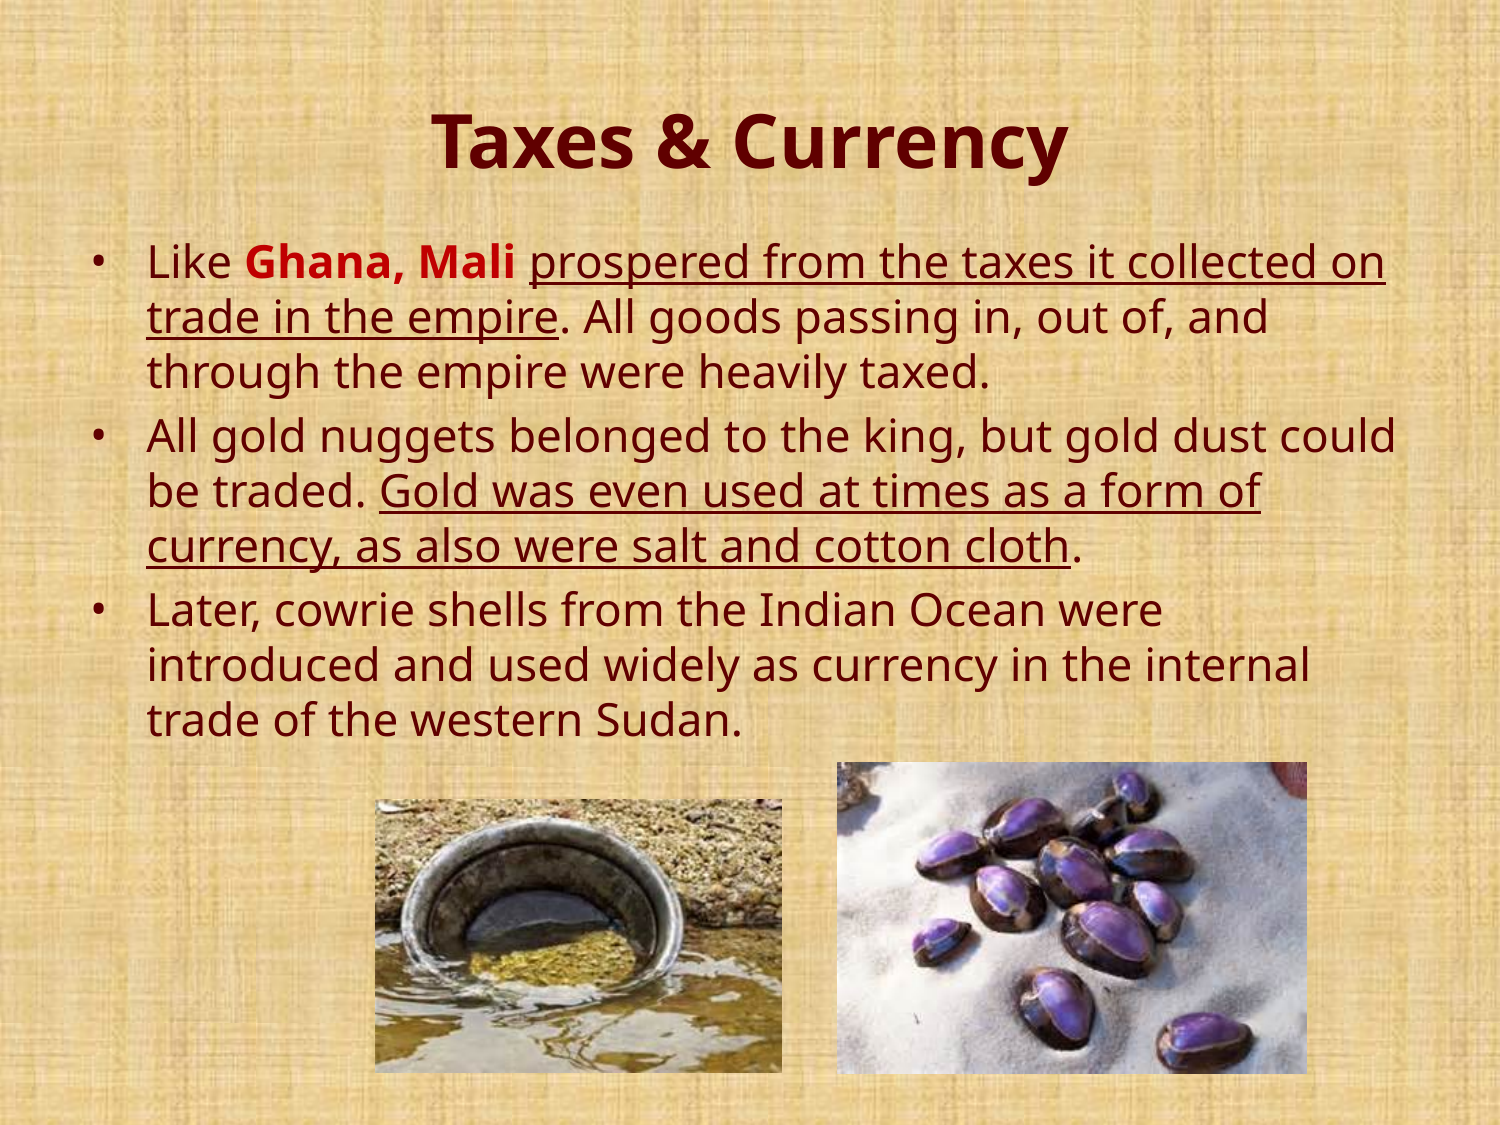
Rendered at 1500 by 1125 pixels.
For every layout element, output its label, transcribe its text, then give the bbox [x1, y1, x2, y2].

title Taxes & Currency [75, 45, 1425, 224]
list Like Ghana, Mali prospered from the taxes it collected on trade in the empire. All goods passing in, out of, and through the empire were heavily taxed. All gold nuggets belonged to the king, but gold dust could be traded. Gold was even used at times as a form of currency, as also were salt and cotton cloth. Later, cowrie shells from the Indian Ocean were introduced and used widely as currency in the internal trade of the western Sudan. [75, 224, 1425, 1005]
picture [0, 0, 1500, 1125]
